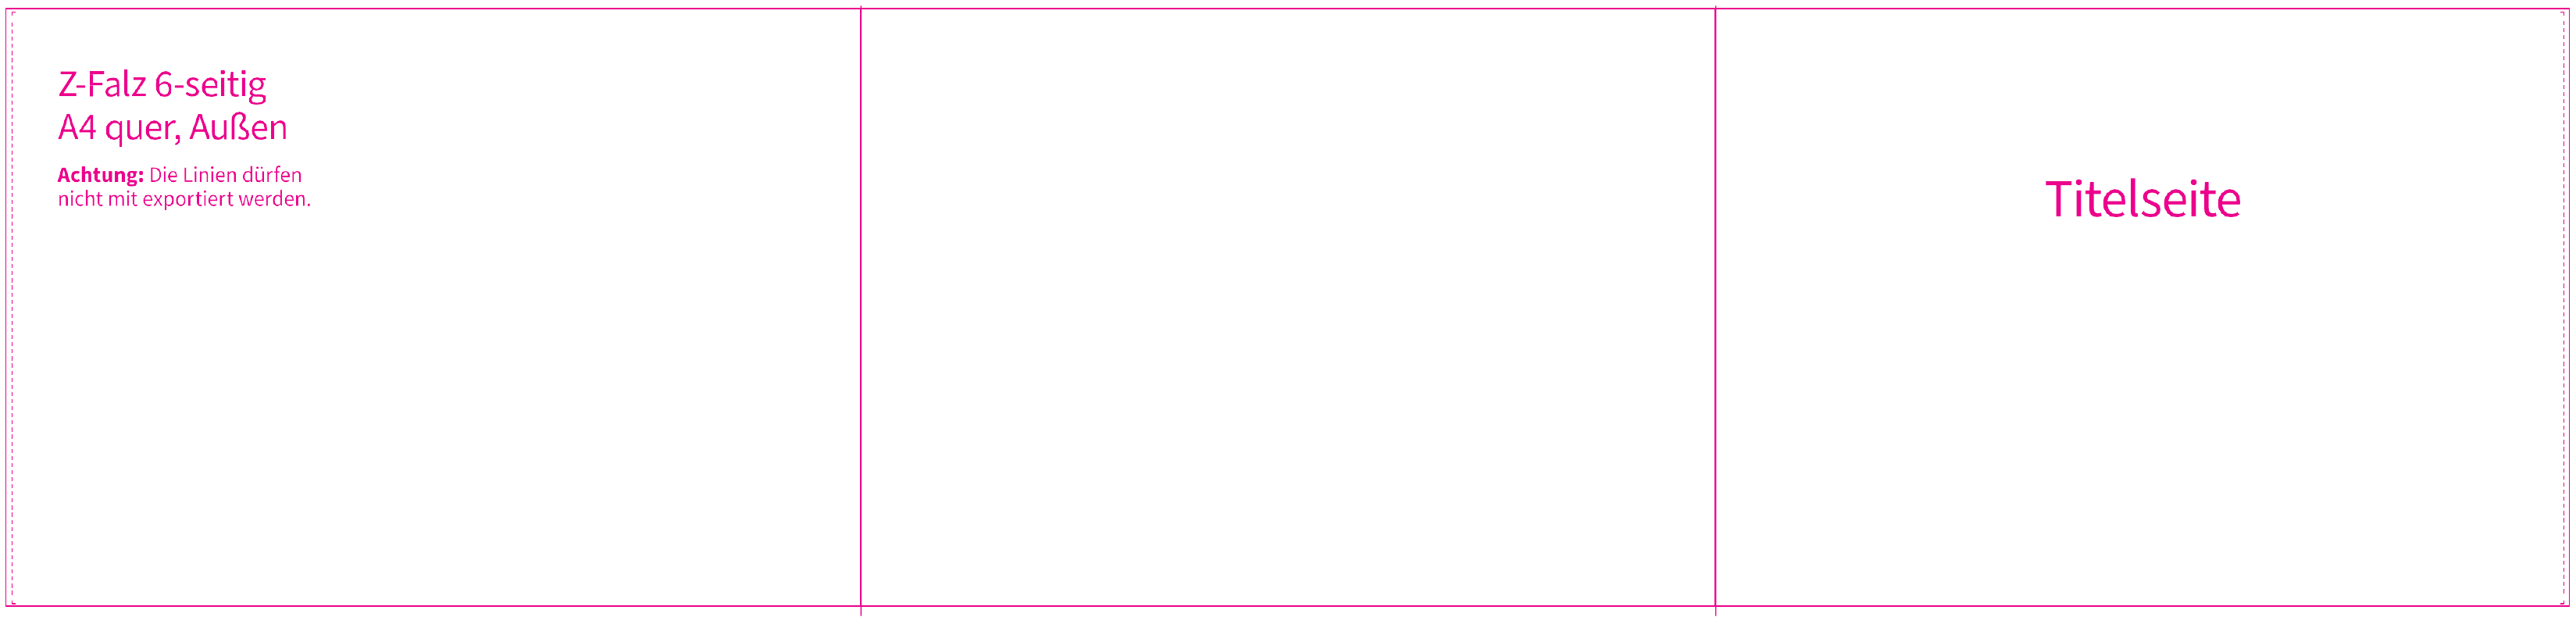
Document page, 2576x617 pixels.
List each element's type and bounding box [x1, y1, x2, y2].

table_header [6, 9, 860, 605]
table_header [862, 9, 1714, 605]
text_box [59, 69, 146, 97]
text_box [174, 70, 266, 105]
table_header [1717, 9, 2569, 605]
text_box [189, 112, 286, 140]
text_box [2046, 178, 2241, 218]
text_box [58, 114, 96, 139]
text_box [155, 71, 172, 97]
text_box [57, 166, 310, 210]
text_box [105, 119, 180, 147]
